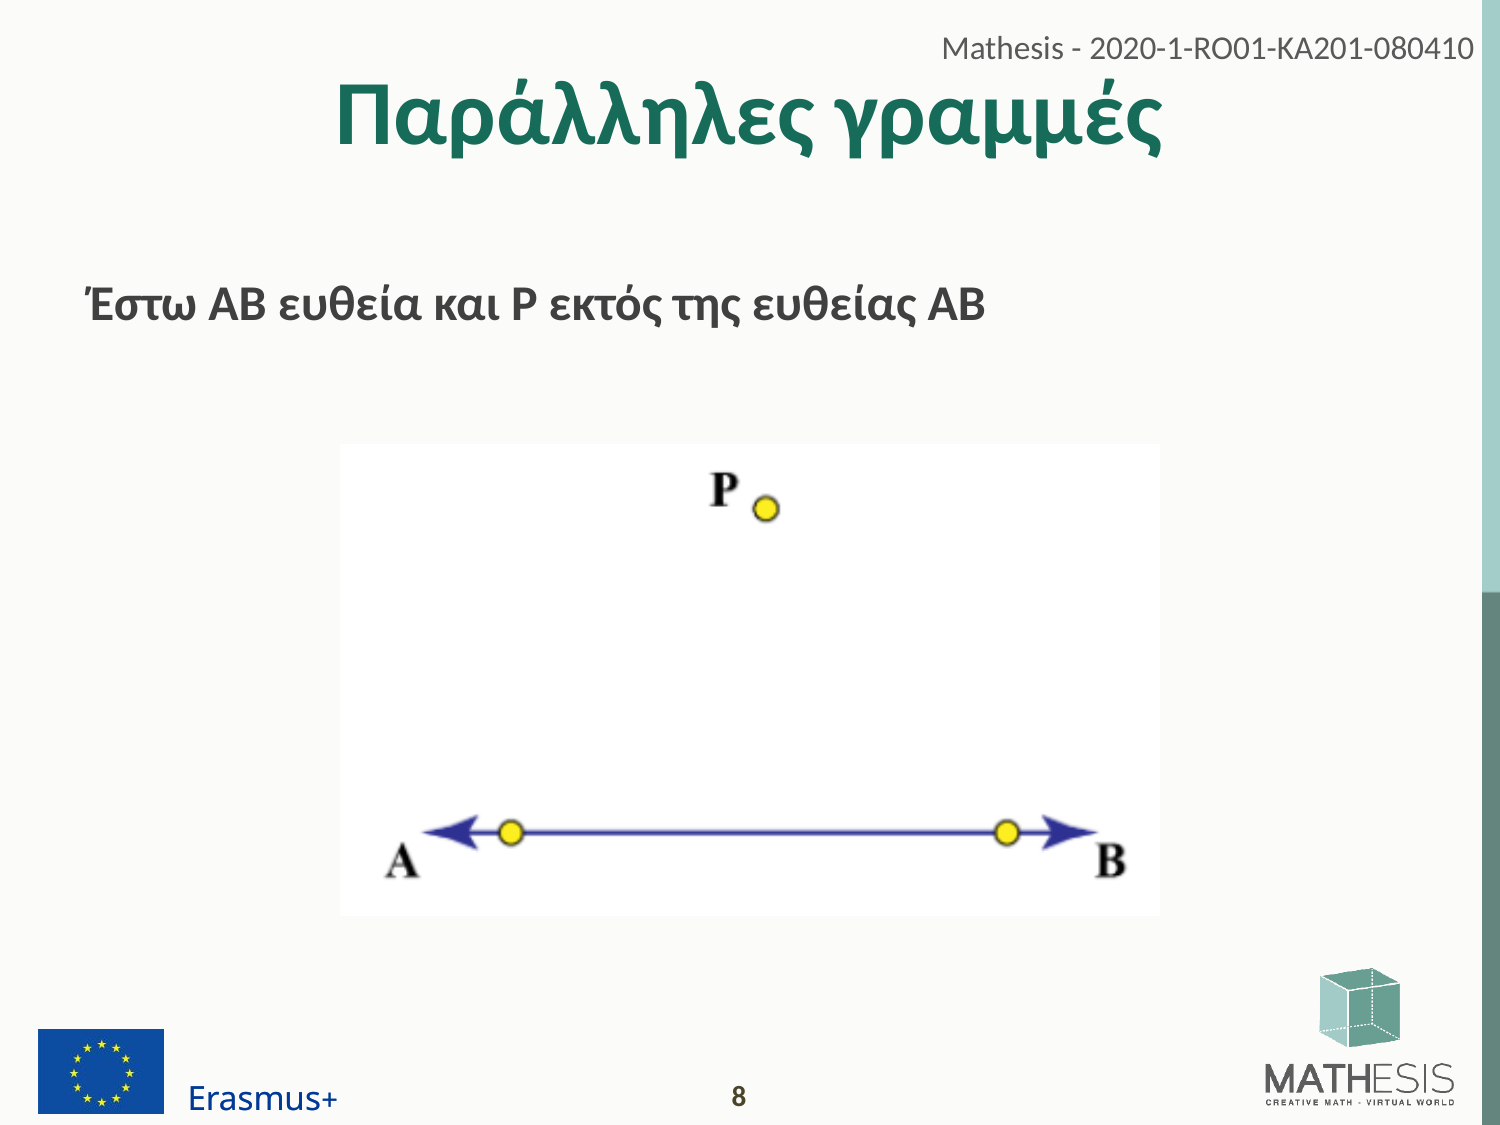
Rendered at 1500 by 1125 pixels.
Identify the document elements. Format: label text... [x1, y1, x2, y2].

list Έστω ΑΒ ευθεία και Ρ εκτός της ευθείας ΑΒ [75, 262, 1425, 1005]
picture [340, 444, 1160, 916]
picture [38, 1029, 164, 1114]
title Παράλληλες γραμμές [75, 45, 1425, 233]
